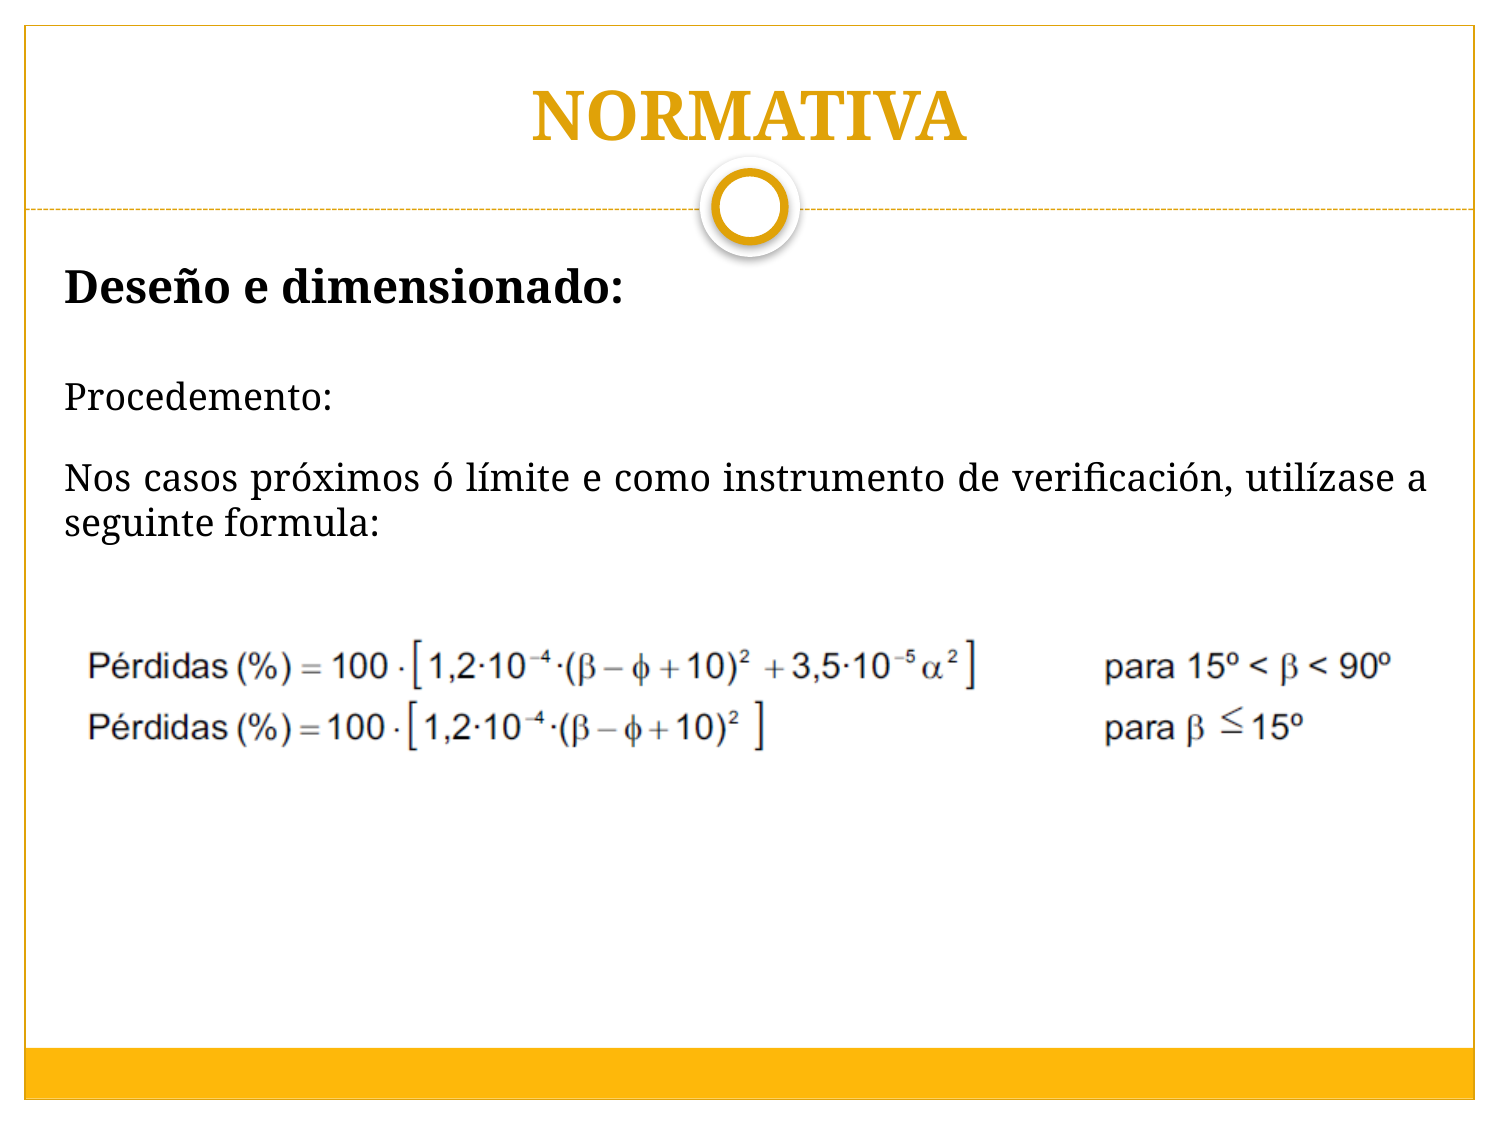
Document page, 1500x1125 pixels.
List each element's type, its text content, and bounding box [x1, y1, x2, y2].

title NORMATIVA [49, 37, 1450, 162]
list Deseño e dimensionado: Procedemento: Nos casos próximos ó límite e como instrumento de verificación, utilízase a seguinte formula: [49, 250, 1445, 1001]
picture [64, 633, 1411, 764]
